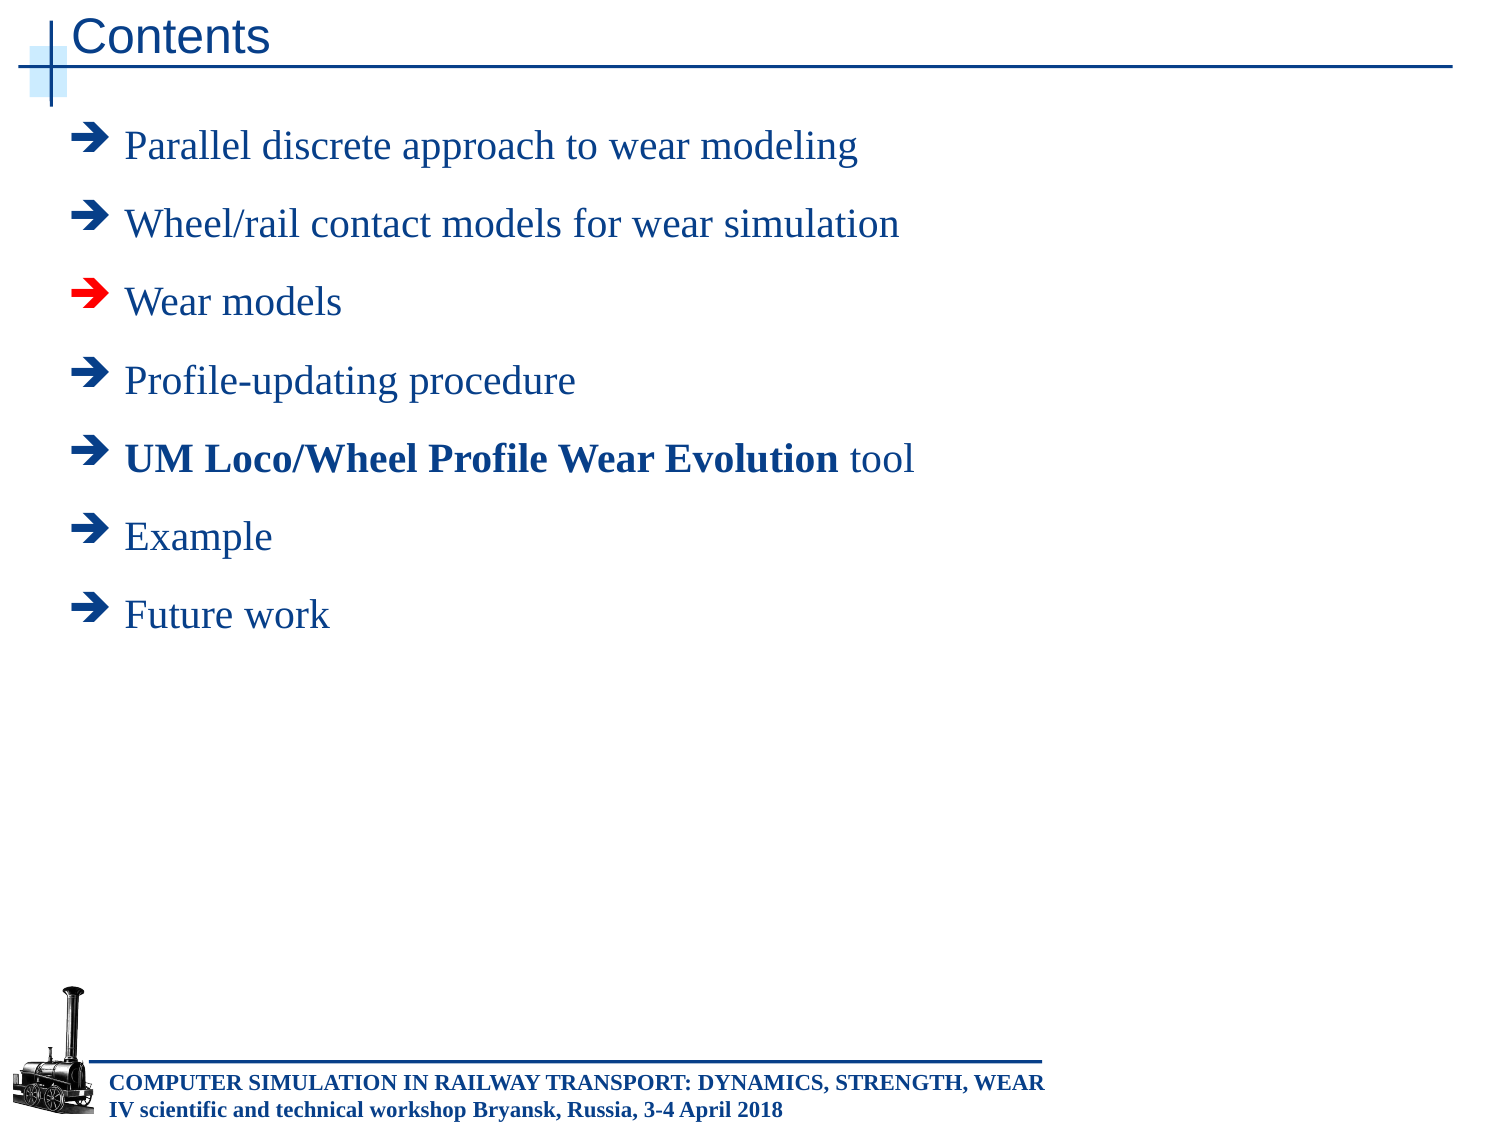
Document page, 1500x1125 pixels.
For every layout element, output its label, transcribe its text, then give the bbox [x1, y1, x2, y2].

picture [13, 984, 94, 1114]
list Parallel discrete approach to wear modeling Wheel/rail contact models for wear simulation Wear models Profile-updating procedure UM Loco/Wheel Profile Wear Evolution tool Example Future work [53, 90, 1441, 1041]
title Contents [70, 0, 1439, 64]
